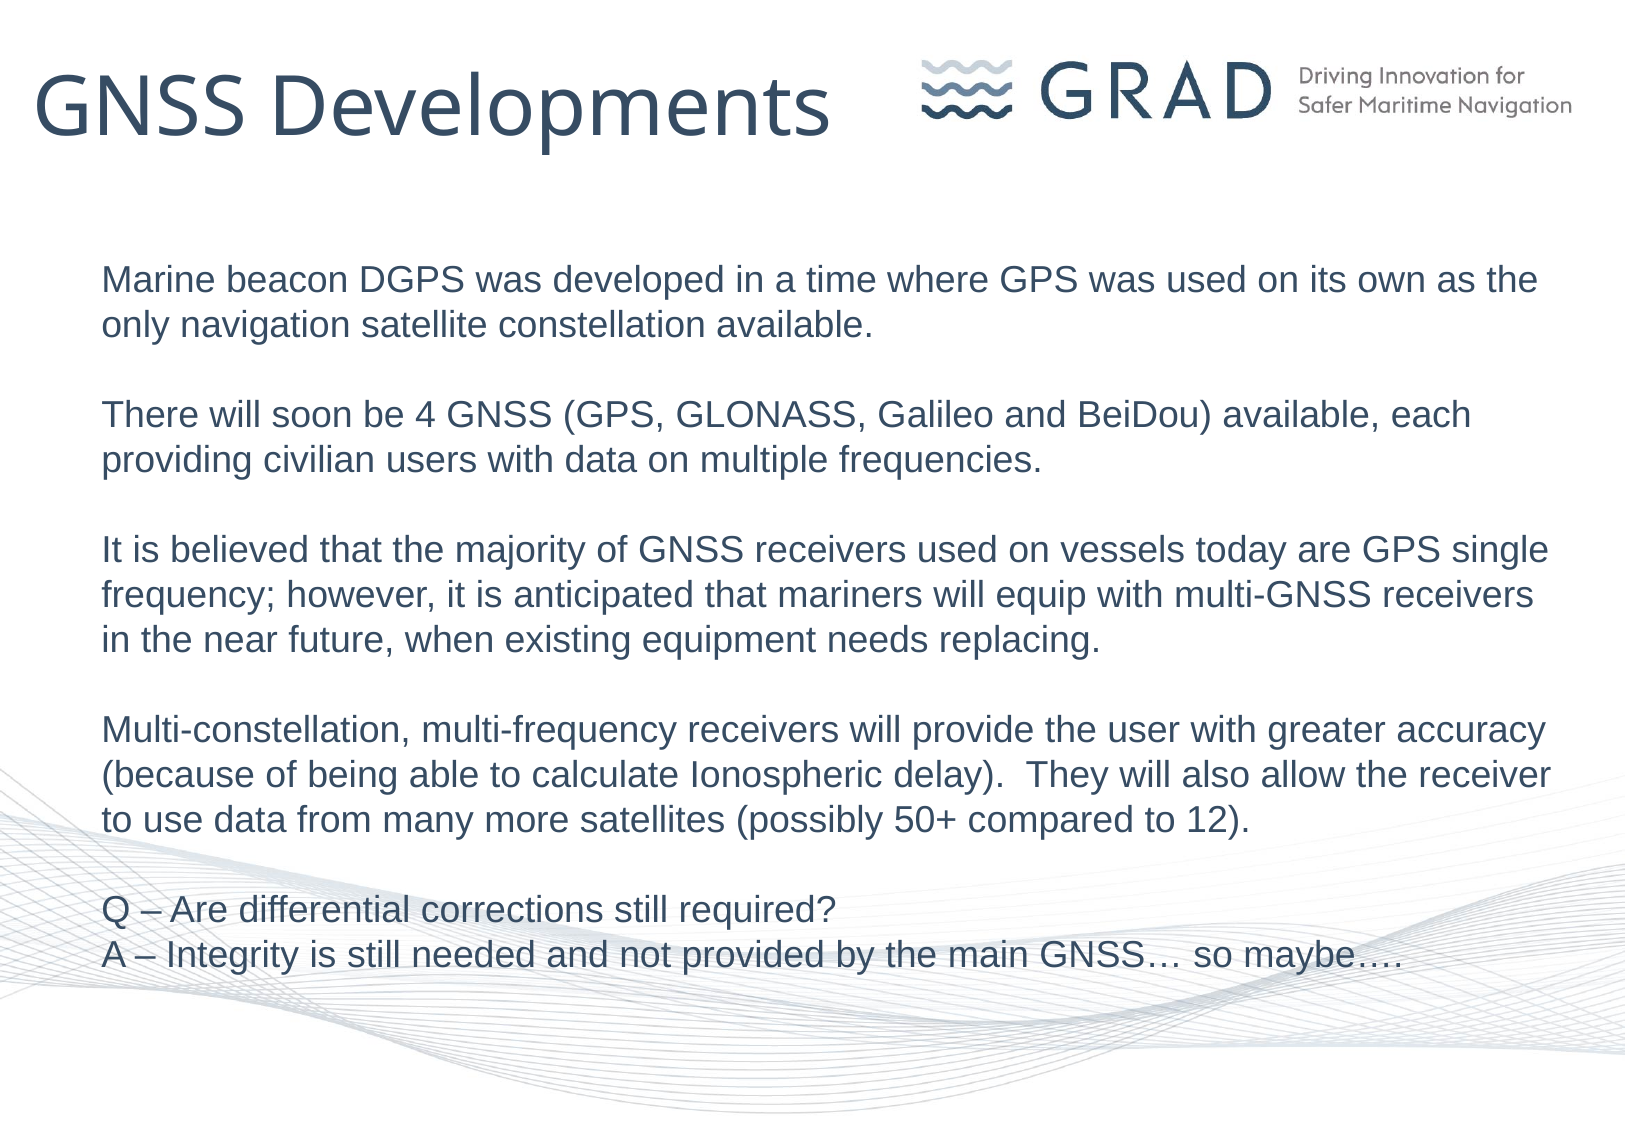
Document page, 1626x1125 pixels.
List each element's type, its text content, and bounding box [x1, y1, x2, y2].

text_box Marine beacon DGPS was developed in a time where GPS was used on its own as the only navigation satellite constellation available. There will soon be 4 GNSS (GPS, GLONASS, Galileo and BeiDou) available, each providing civilian users with data on multiple frequencies. It is believed that the majority of GNSS receivers used on vessels today are GPS single frequency; however, it is anticipated that mariners will equip with multi-GNSS receivers in the near future, when existing equipment needs replacing. Multi-constellation, multi-frequency receivers will provide the user with greater accuracy (because of being able to calculate Ionospheric delay). They will also allow the receiver to use data from many more satellites (possibly 50+ compared to 12). Q – Are differential corrections still required? A – Integrity is still needed and not provided by the main GNSS… so maybe…. [86, 247, 1586, 1073]
picture [0, 0, 1625, 1125]
title GNSS Developments [17, 0, 1419, 218]
